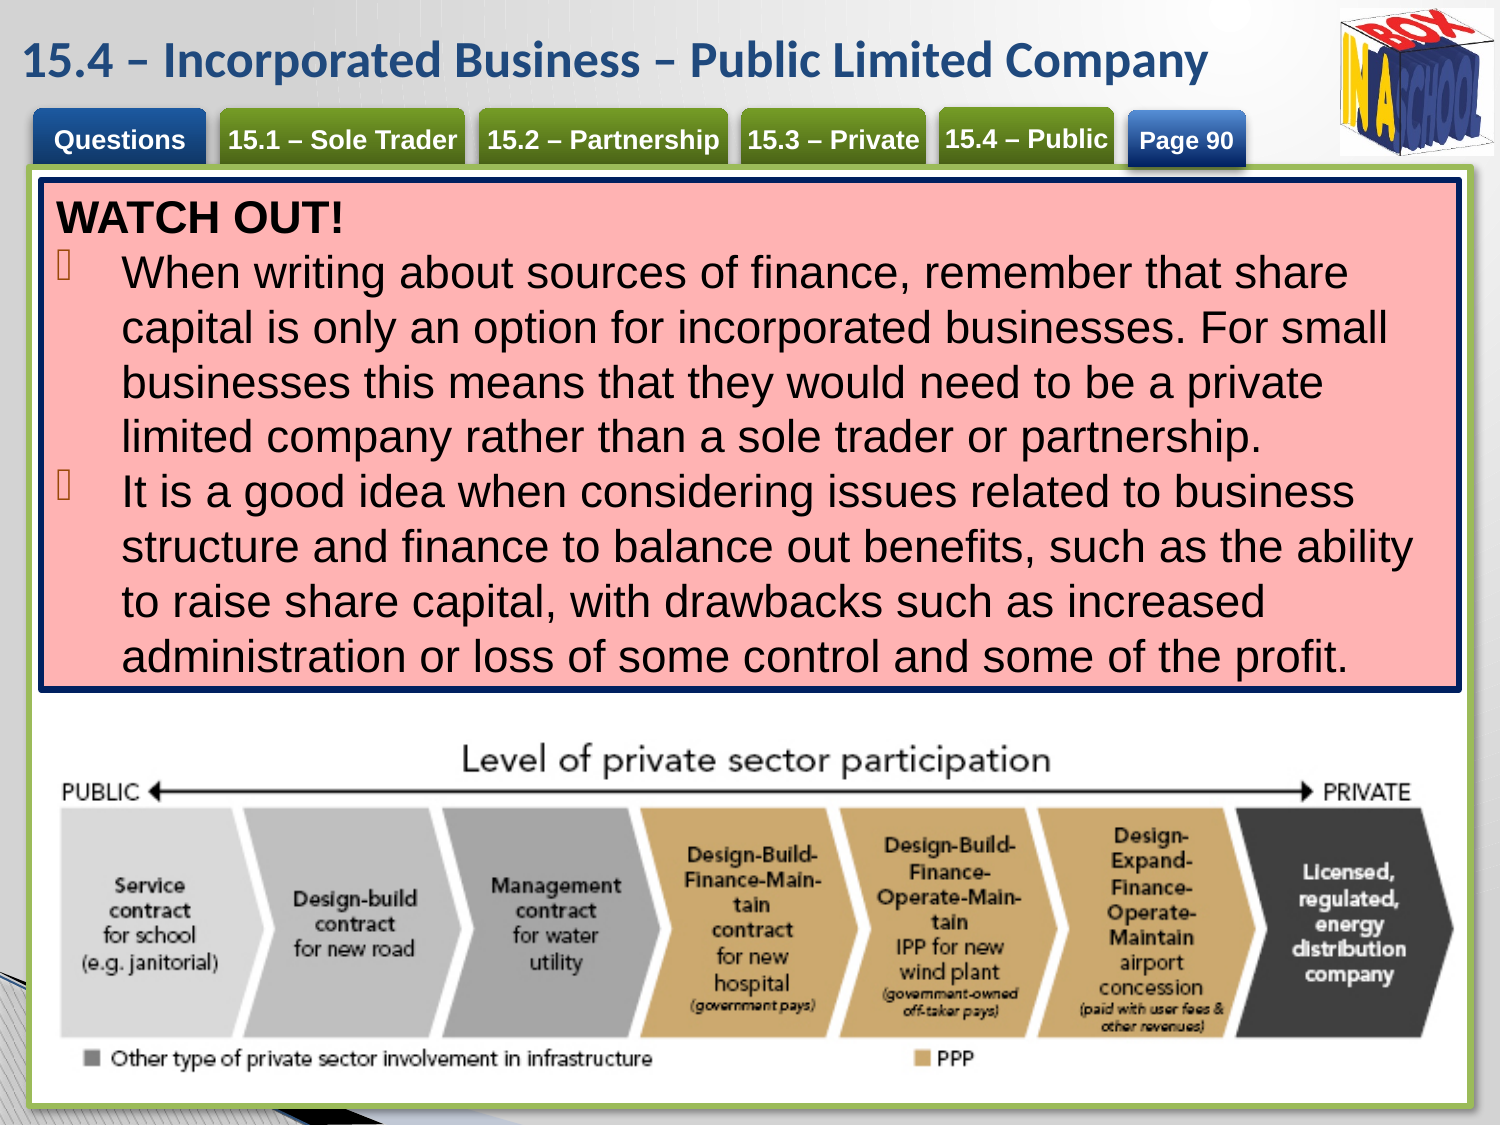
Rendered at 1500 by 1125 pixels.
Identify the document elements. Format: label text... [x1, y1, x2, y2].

picture [1340, 8, 1495, 156]
text_box WATCH OUT! When writing about sources of finance, remember that share capital is only an option for incorporated businesses. For small businesses this means that they would need to be a private limited company rather than a sole trader or partnership. It is a good idea when considering issues related to business structure and finance to balance out benefits, such as the ability to raise share capital, with drawbacks such as increased administration or loss of some control and some of the profit. [41, 179, 1459, 690]
text_box Page 90 [1127, 109, 1247, 167]
picture [281, 1114, 303, 1125]
picture [40, 739, 1456, 1089]
title 15.4 – Incorporated Business – Public Limited Company [5, 11, 1270, 102]
